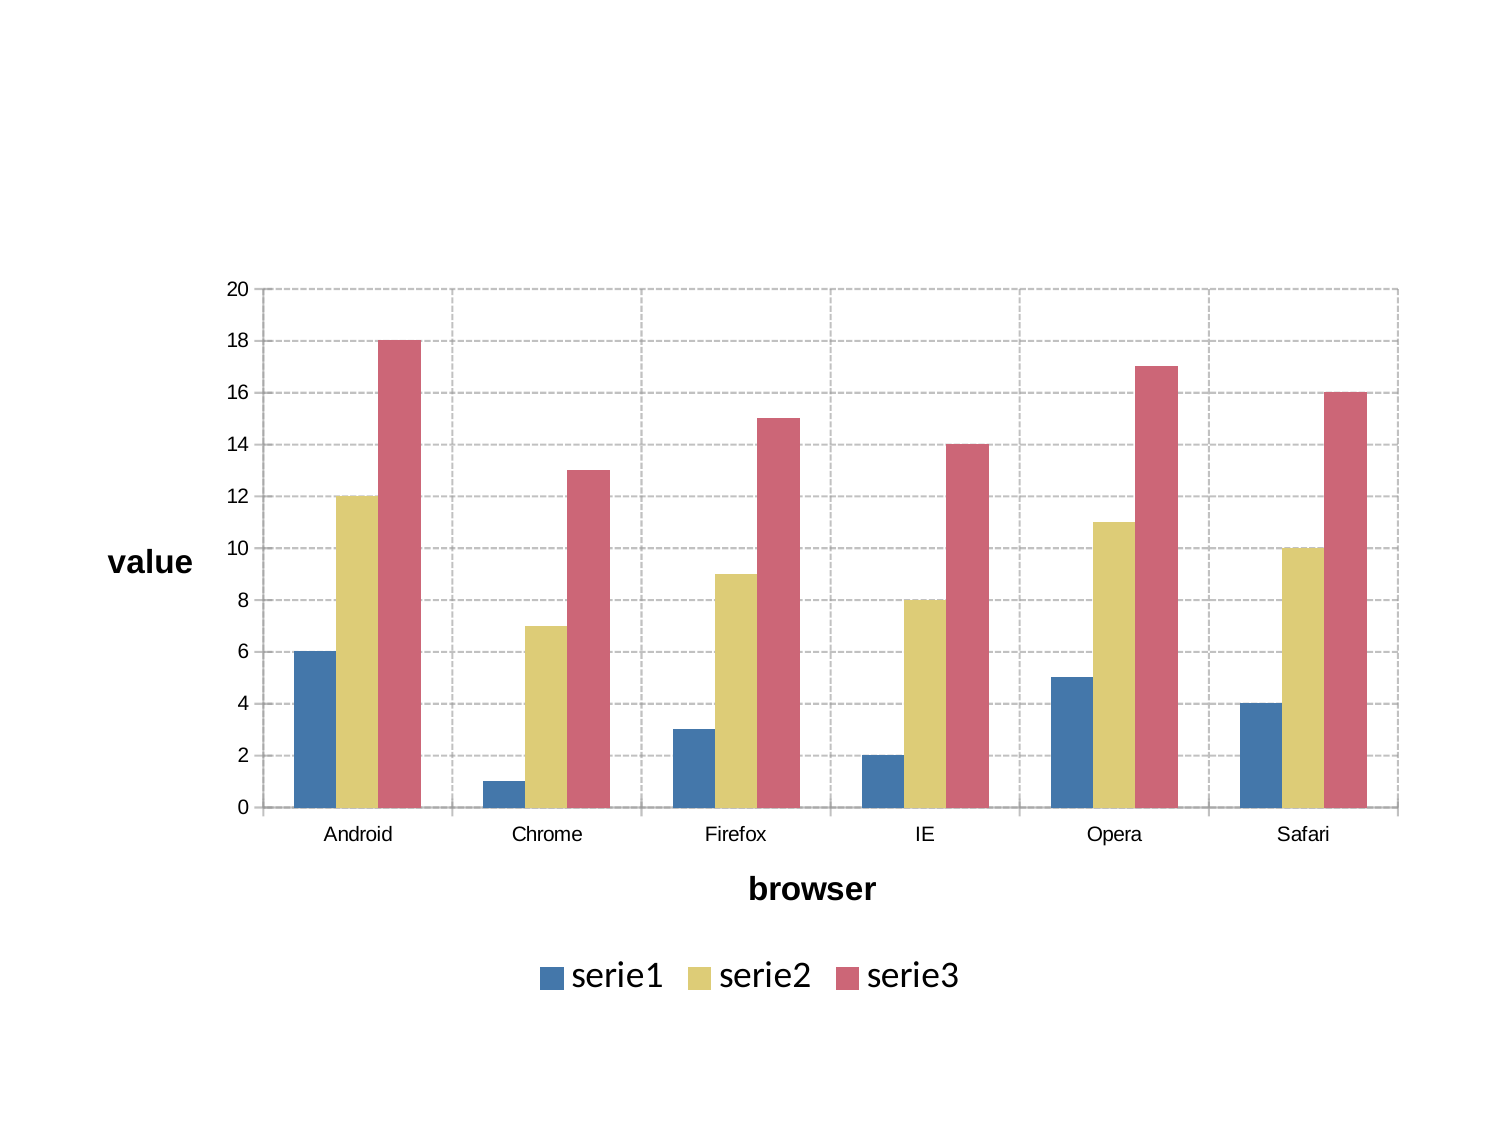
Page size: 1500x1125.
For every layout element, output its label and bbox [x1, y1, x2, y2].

chart [74, 262, 1426, 1006]
